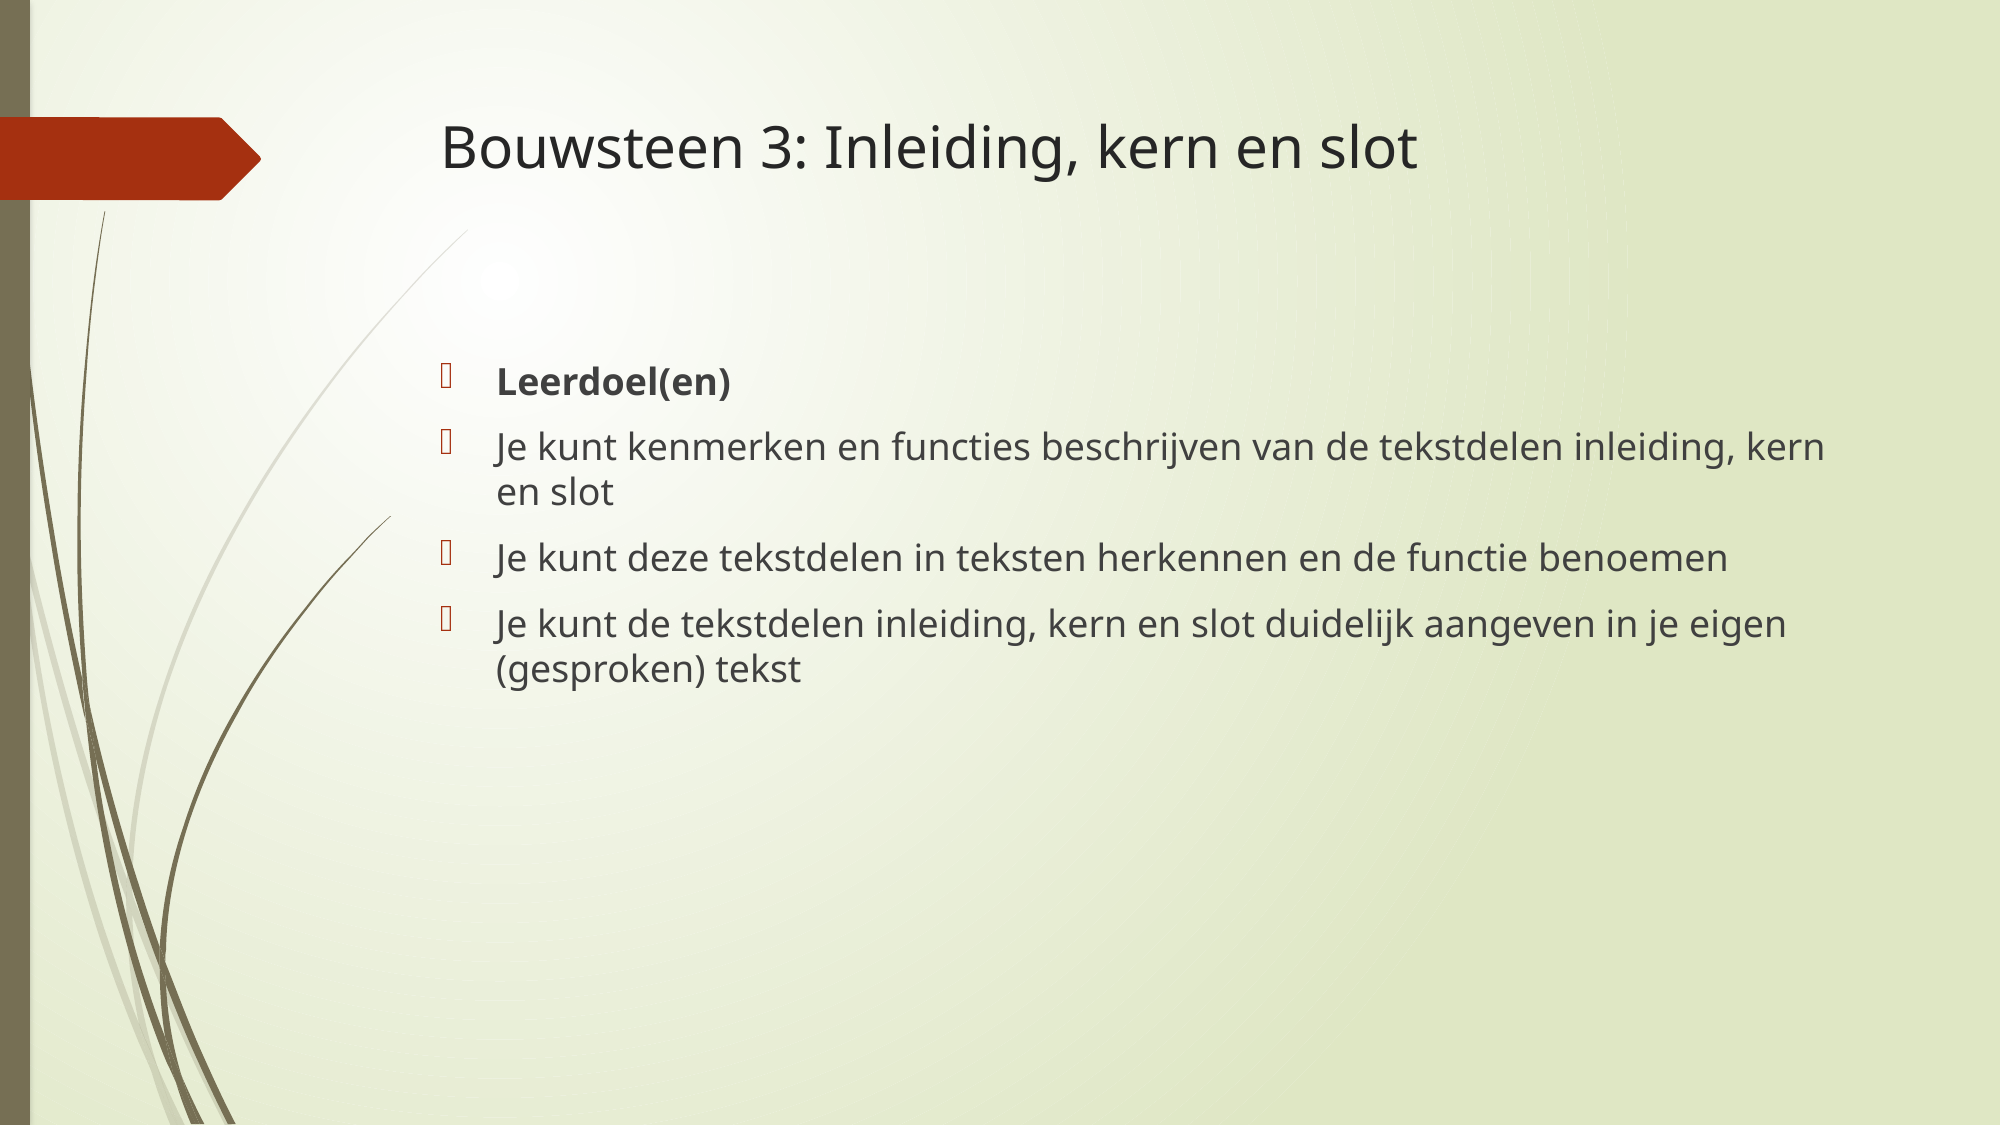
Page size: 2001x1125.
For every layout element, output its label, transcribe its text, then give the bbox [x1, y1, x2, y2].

list Leerdoel(en) Je kunt kenmerken en functies beschrijven van de tekstdelen inleiding, kern en slot Je kunt deze tekstdelen in teksten herkennen en de functie benoemen Je kunt de tekstdelen inleiding, kern en slot duidelijk aangeven in je eigen (gesproken) tekst [424, 350, 1888, 970]
title Bouwsteen 3: Inleiding, kern en slot [425, 102, 1888, 313]
